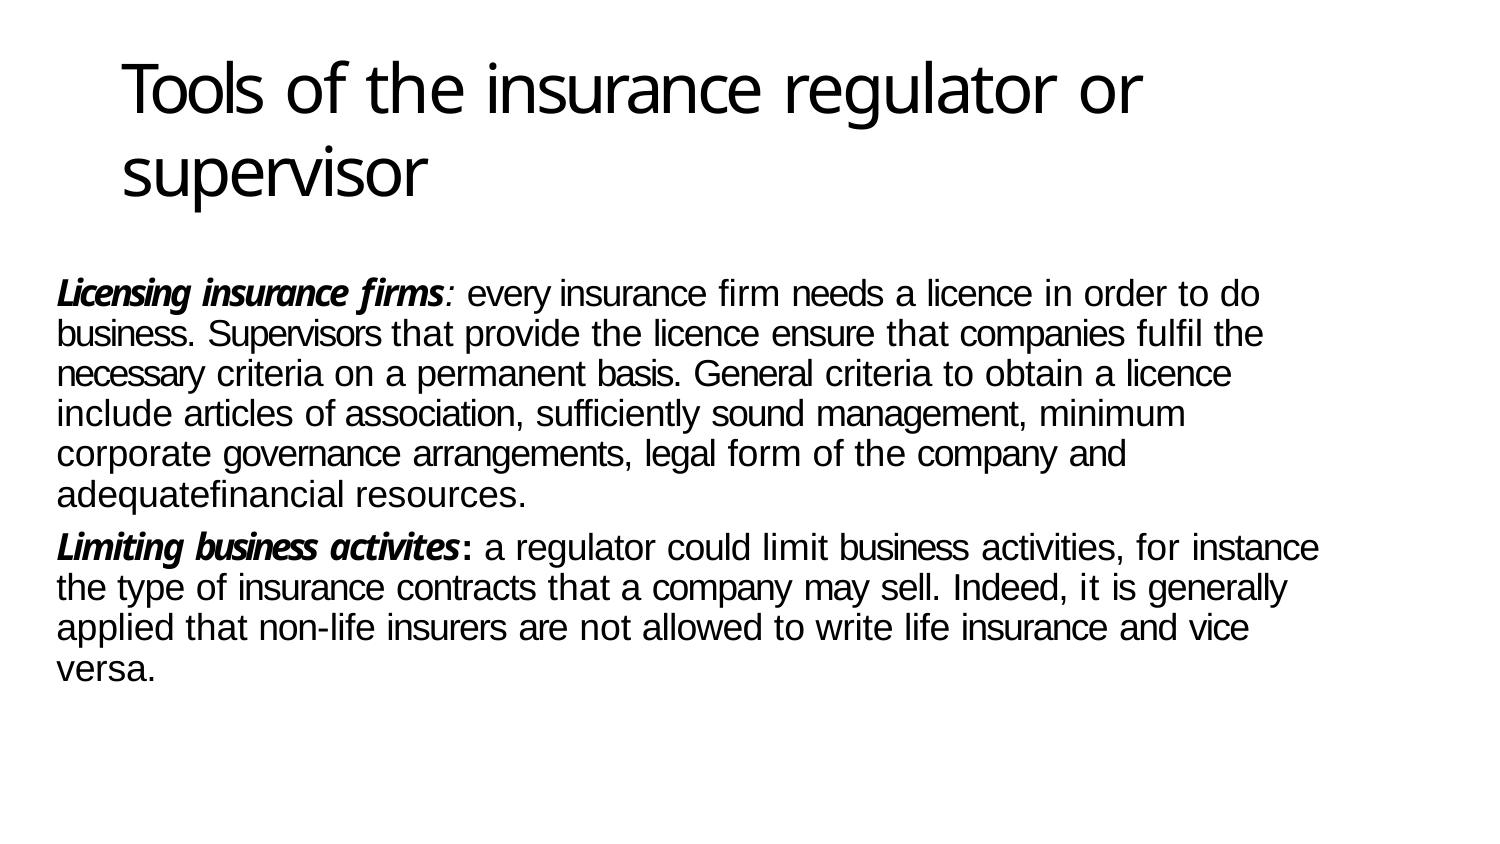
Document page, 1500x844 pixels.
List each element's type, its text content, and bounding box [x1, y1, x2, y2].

title Tools of the insurance regulator or supervisor [103, 42, 1397, 211]
text_box Licensing insurance firms: every insurance firm needs a licence in order to do business. Supervisors that provide the licence ensure that companies fulfil the necessary criteria on a permanent basis. General criteria to obtain a licence include articles of association, sufficiently sound management, minimum corporate governance arrangements, legal form of the company and adequatefinancial resources. Limiting business activites: a regulator could limit business activities, for instance the type of insurance contracts that a company may sell. Indeed, it is generally applied that non-life insurers are not allowed to write life insurance and vice versa. [54, 267, 1359, 690]
